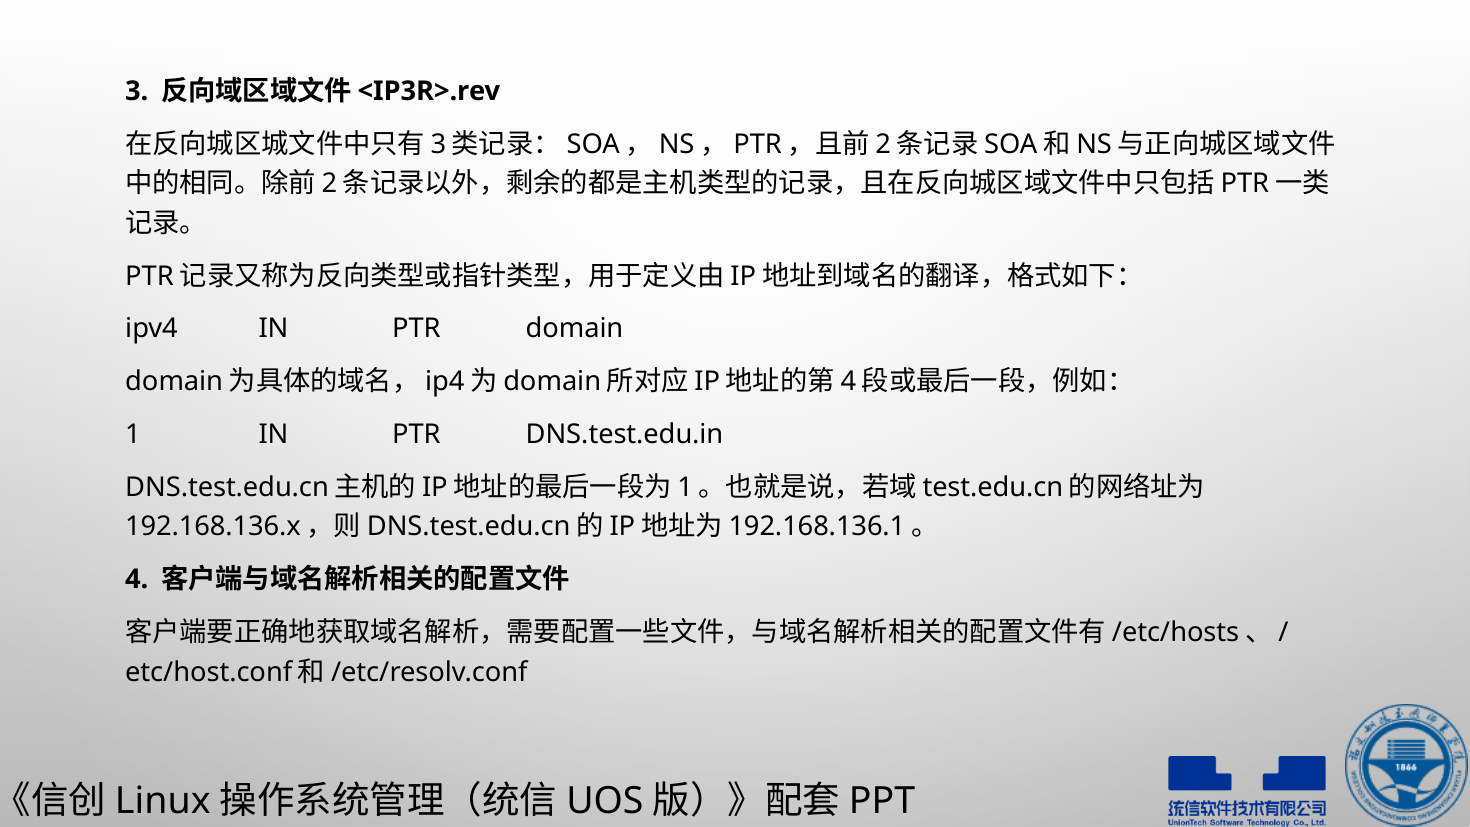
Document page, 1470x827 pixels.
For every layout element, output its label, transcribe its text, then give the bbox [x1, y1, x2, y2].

picture [0, 0, 1470, 827]
list 3. 反向域区域文件<IP3R>.rev 在反向城区城文件中只有3类记录：SOA，NS，PTR，且前2条记录SOA和NS与正向城区域文件中的相同。除前2条记录以外，剩余的都是主机类型的记录，且在反向城区域文件中只包括PTR一类记录。 PTR记录又称为反向类型或指针类型，用于定义由IP地址到域名的翻译，格式如下： ipv4 IN PTR domain domain为具体的域名，ip4为domain所对应IP地址的第4段或最后一段，例如： 1 IN PTR DNS.test.edu.in DNS.test.edu.cn主机的IP地址的最后一段为1。也就是说，若域test.edu.cn的网络址为 192.168.136.x，则DNS.test.edu.cn的IP地址为192.168.136.1。 4. 客户端与域名解析相关的配置文件 客户端要正确地获取域名解析，需要配置一些文件，与域名解析相关的配置文件有/etc/hosts、/etc/host.conf和/etc/resolv.conf [110, 59, 1360, 699]
